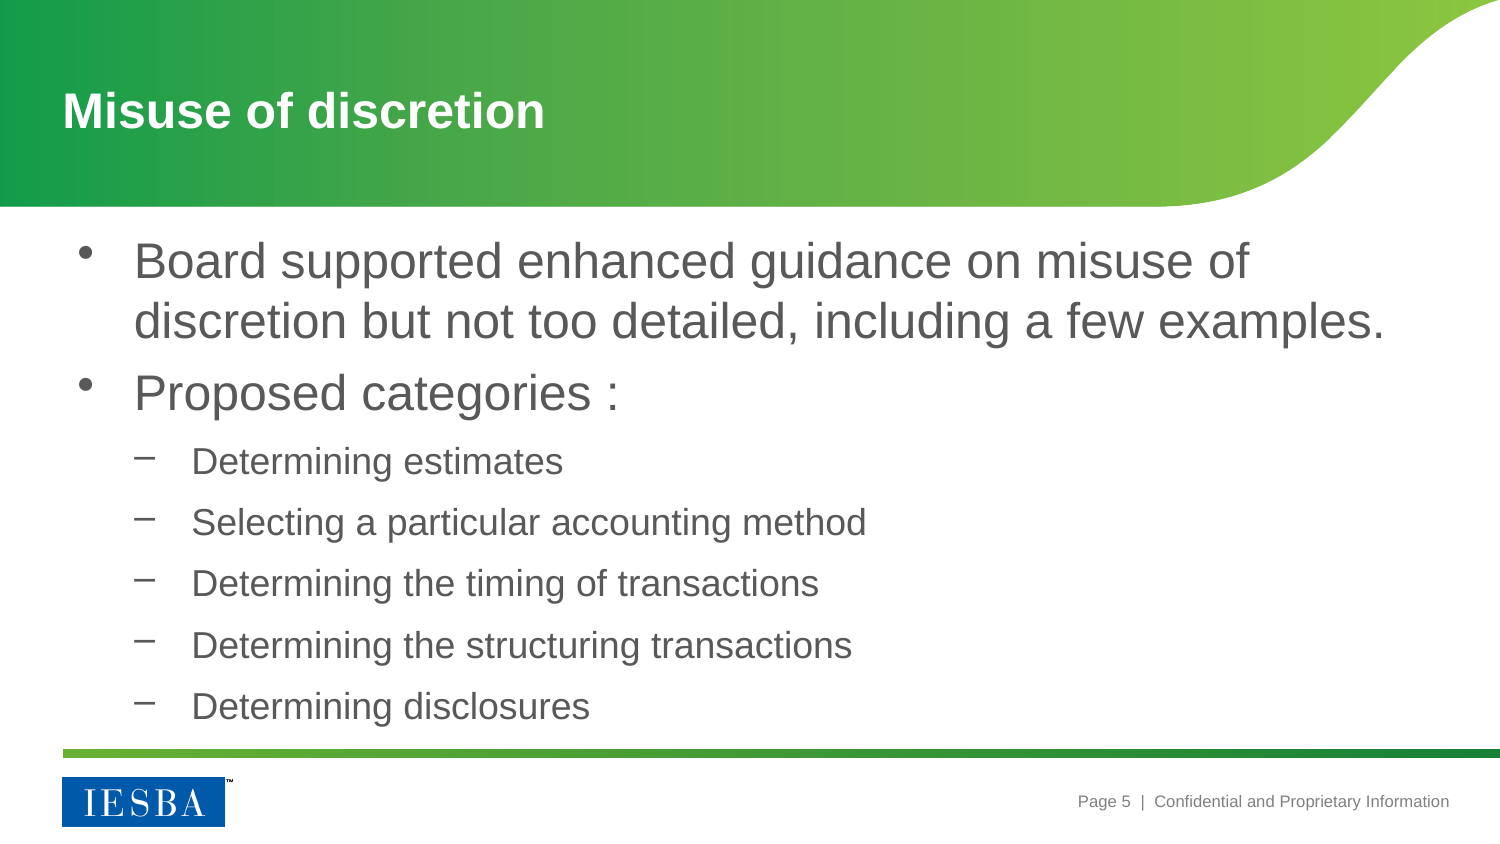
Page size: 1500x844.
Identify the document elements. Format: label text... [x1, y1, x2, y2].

list Board supported enhanced guidance on misuse of discretion but not too detailed, including a few examples. Proposed categories : Determining estimates Selecting a particular accounting method Determining the timing of transactions Determining the structuring transactions Determining disclosures [62, 220, 1450, 724]
title Misuse of discretion [62, 75, 1300, 142]
picture [62, 777, 233, 827]
picture [0, 0, 1500, 207]
